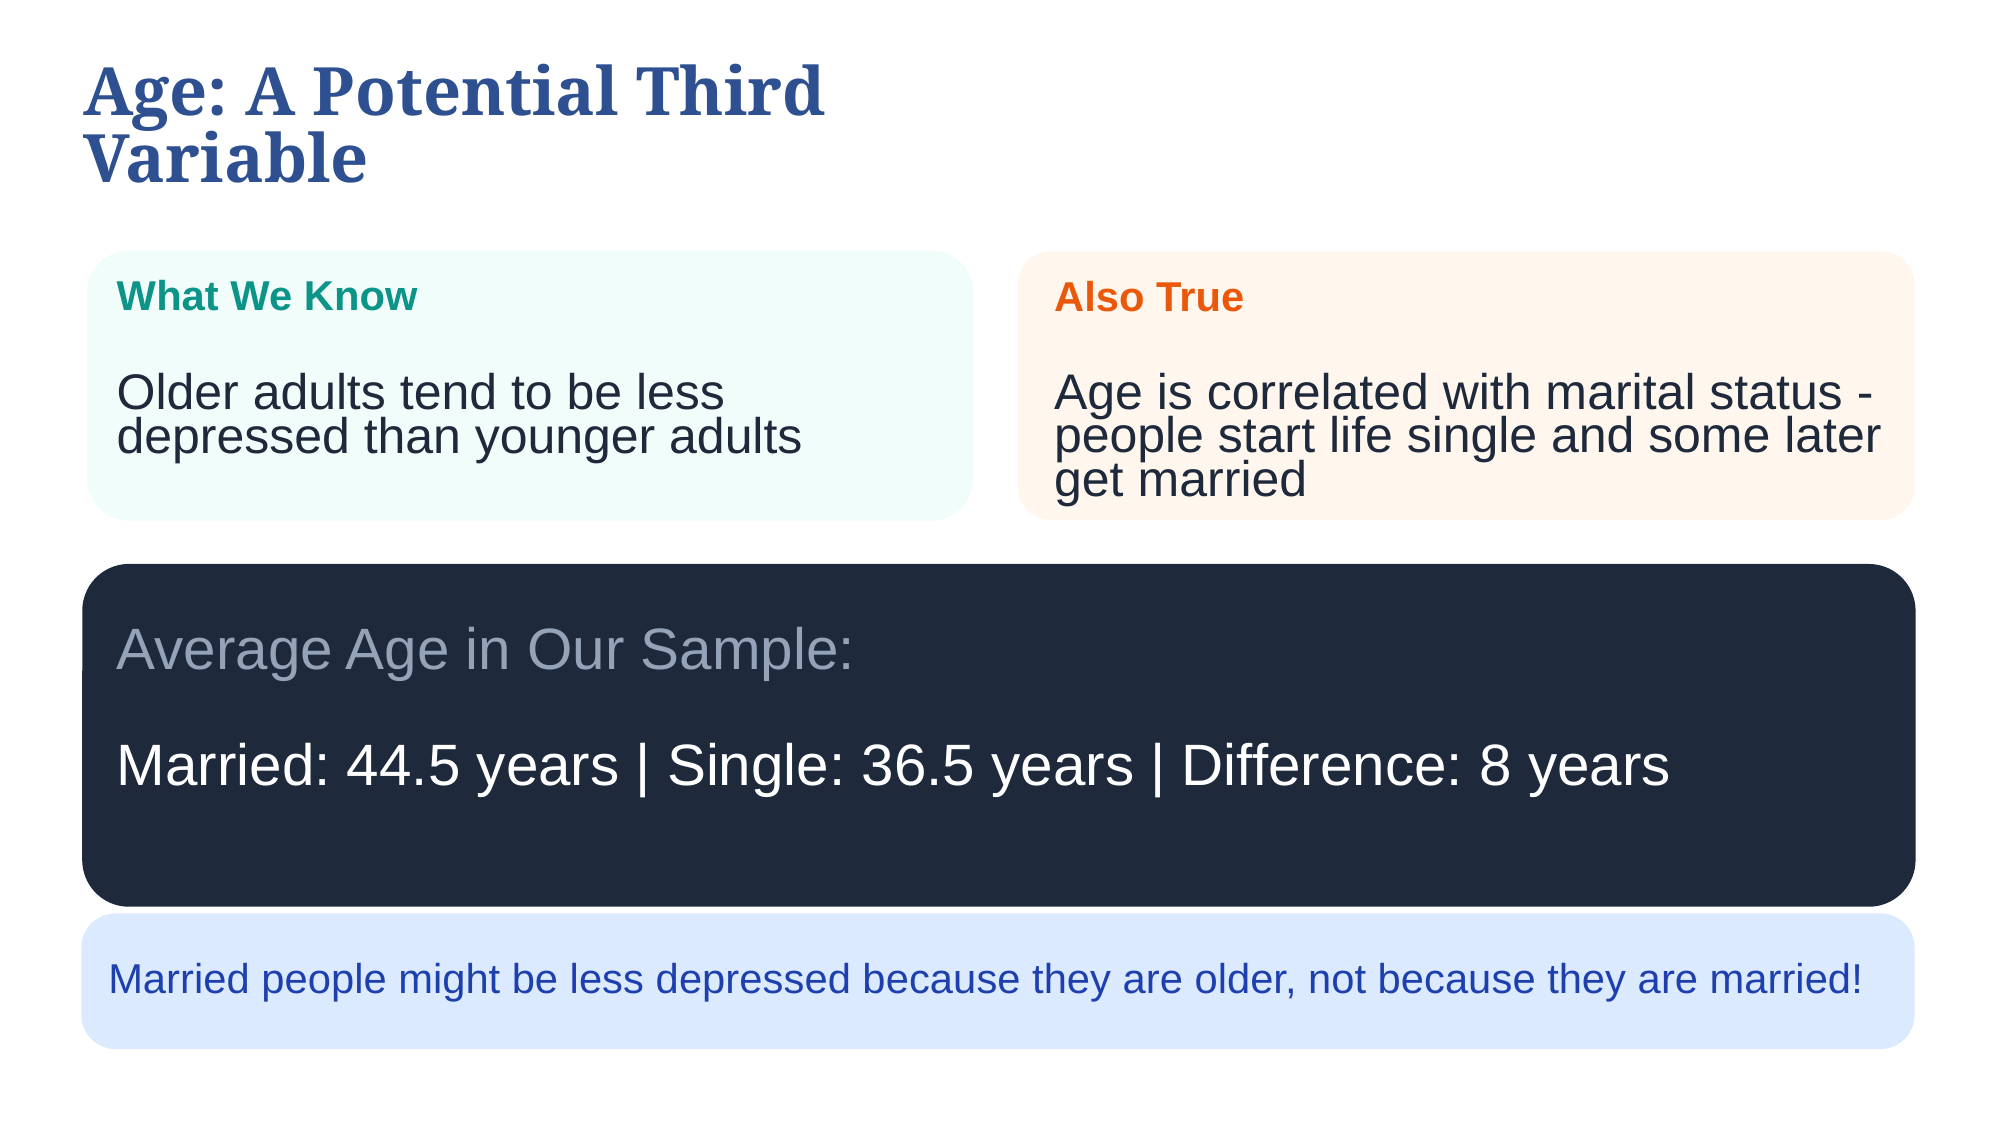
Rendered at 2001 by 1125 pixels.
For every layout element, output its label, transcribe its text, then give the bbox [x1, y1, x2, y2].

text_box Also True [1054, 281, 1900, 320]
text_box [87, 250, 974, 521]
text_box Age is correlated with marital status - people start life single and some later get married [1054, 375, 1900, 463]
text_box Married: 44.5 years | Single: 36.5 years | Difference: 8 years [116, 750, 1911, 798]
text_box [1017, 251, 1915, 520]
text_box Age: A Potential Third Variable [83, 62, 1021, 130]
text_box What We Know [116, 280, 963, 319]
text_box [81, 913, 1915, 1050]
text_box Older adults tend to be less depressed than younger adults [116, 375, 963, 420]
text_box [82, 563, 1916, 907]
text_box Average Age in Our Sample: [116, 639, 1911, 681]
text_box Married people might be less depressed because they are older, not because they are married! [80, 961, 1892, 1003]
